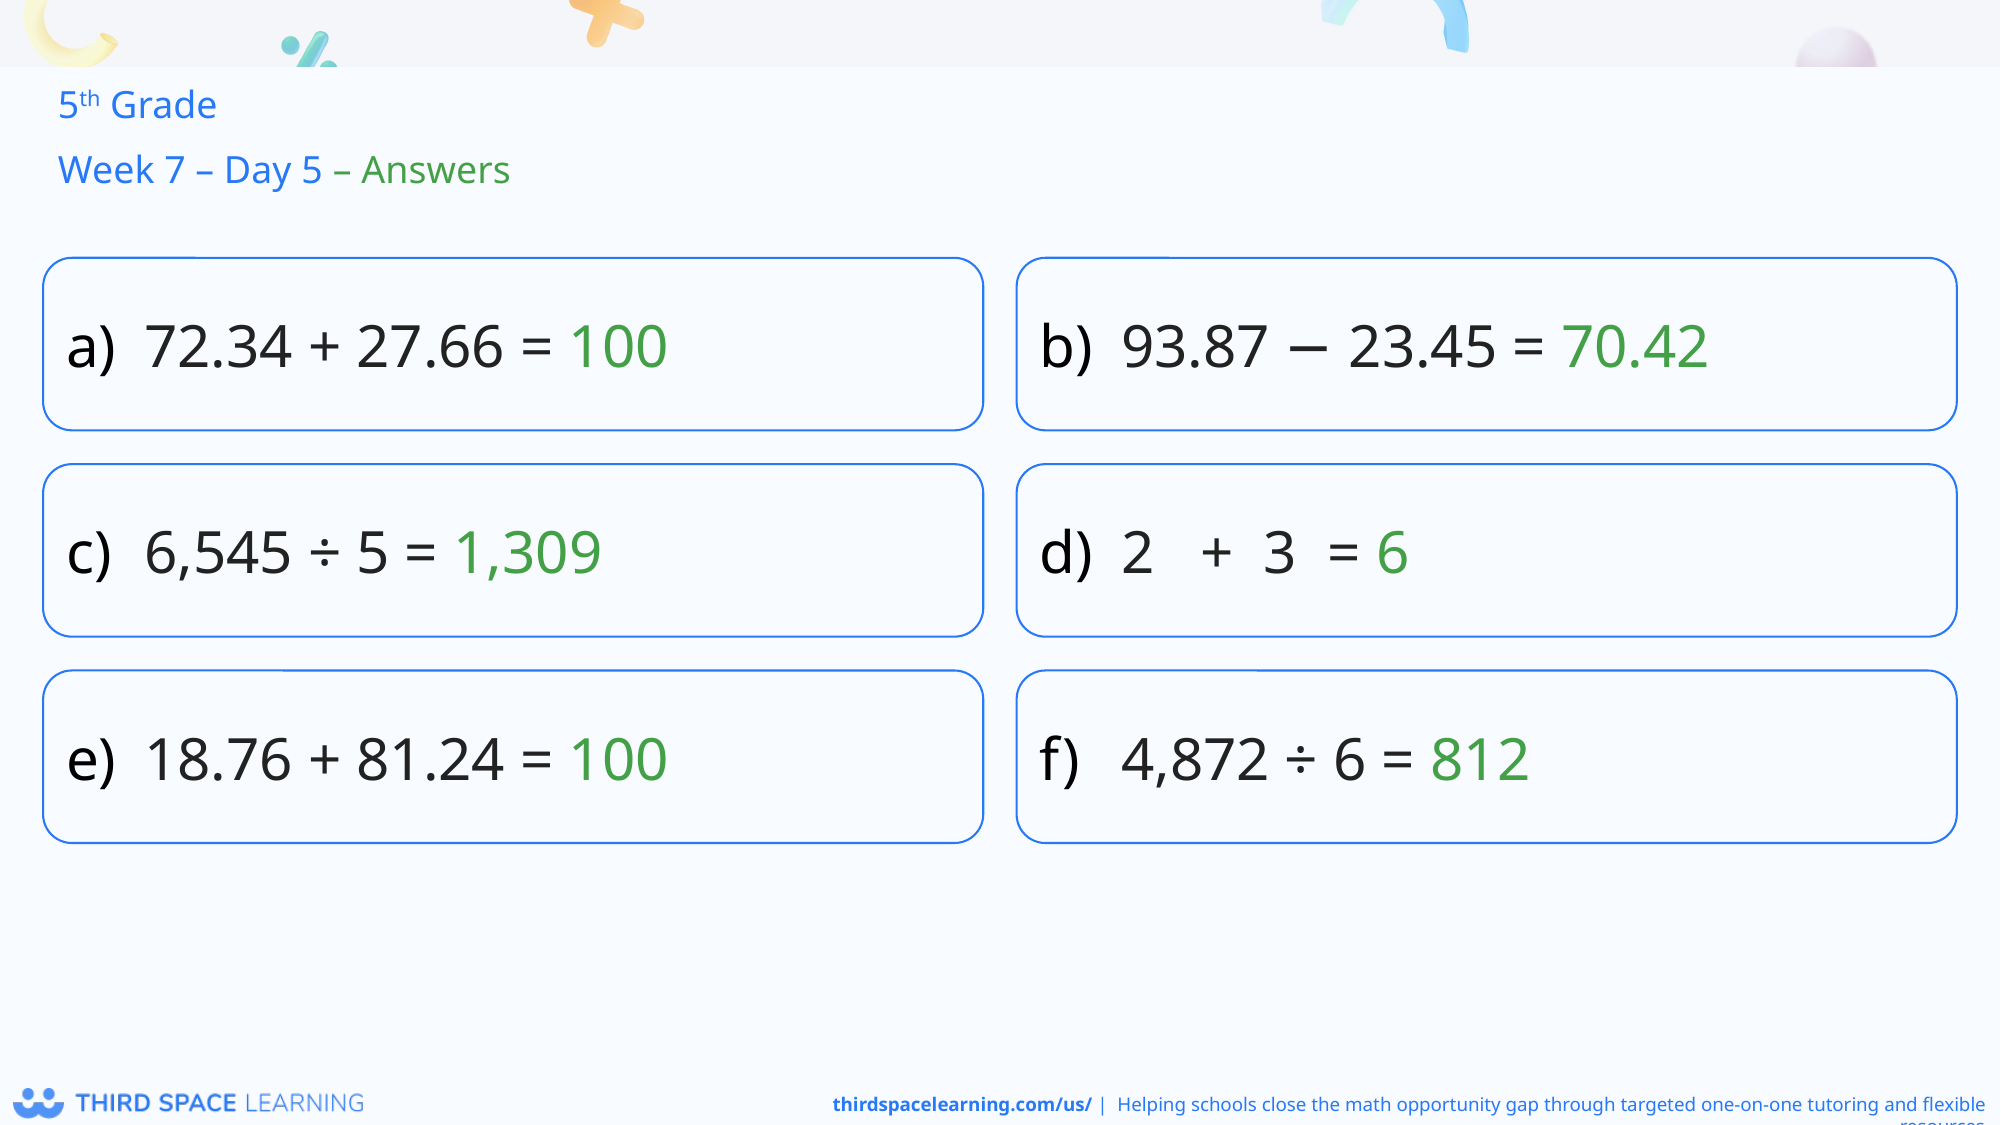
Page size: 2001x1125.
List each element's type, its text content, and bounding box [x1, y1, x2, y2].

list 93.87 − 23.45 = 70.42 [1106, 272, 1939, 416]
list 72.34 + 27.66 = 100 [129, 272, 962, 416]
list 18.76 + 81.24 = 100 [129, 684, 962, 829]
list 6,545 ÷ 5 = 1,309 [129, 478, 962, 623]
picture [0, 0, 2000, 67]
picture [13, 1088, 365, 1119]
text_box 5th Grade Week 7 – Day 5 – Answers [43, 73, 705, 212]
list 4,872 ÷ 6 = 812 [1106, 684, 1939, 829]
